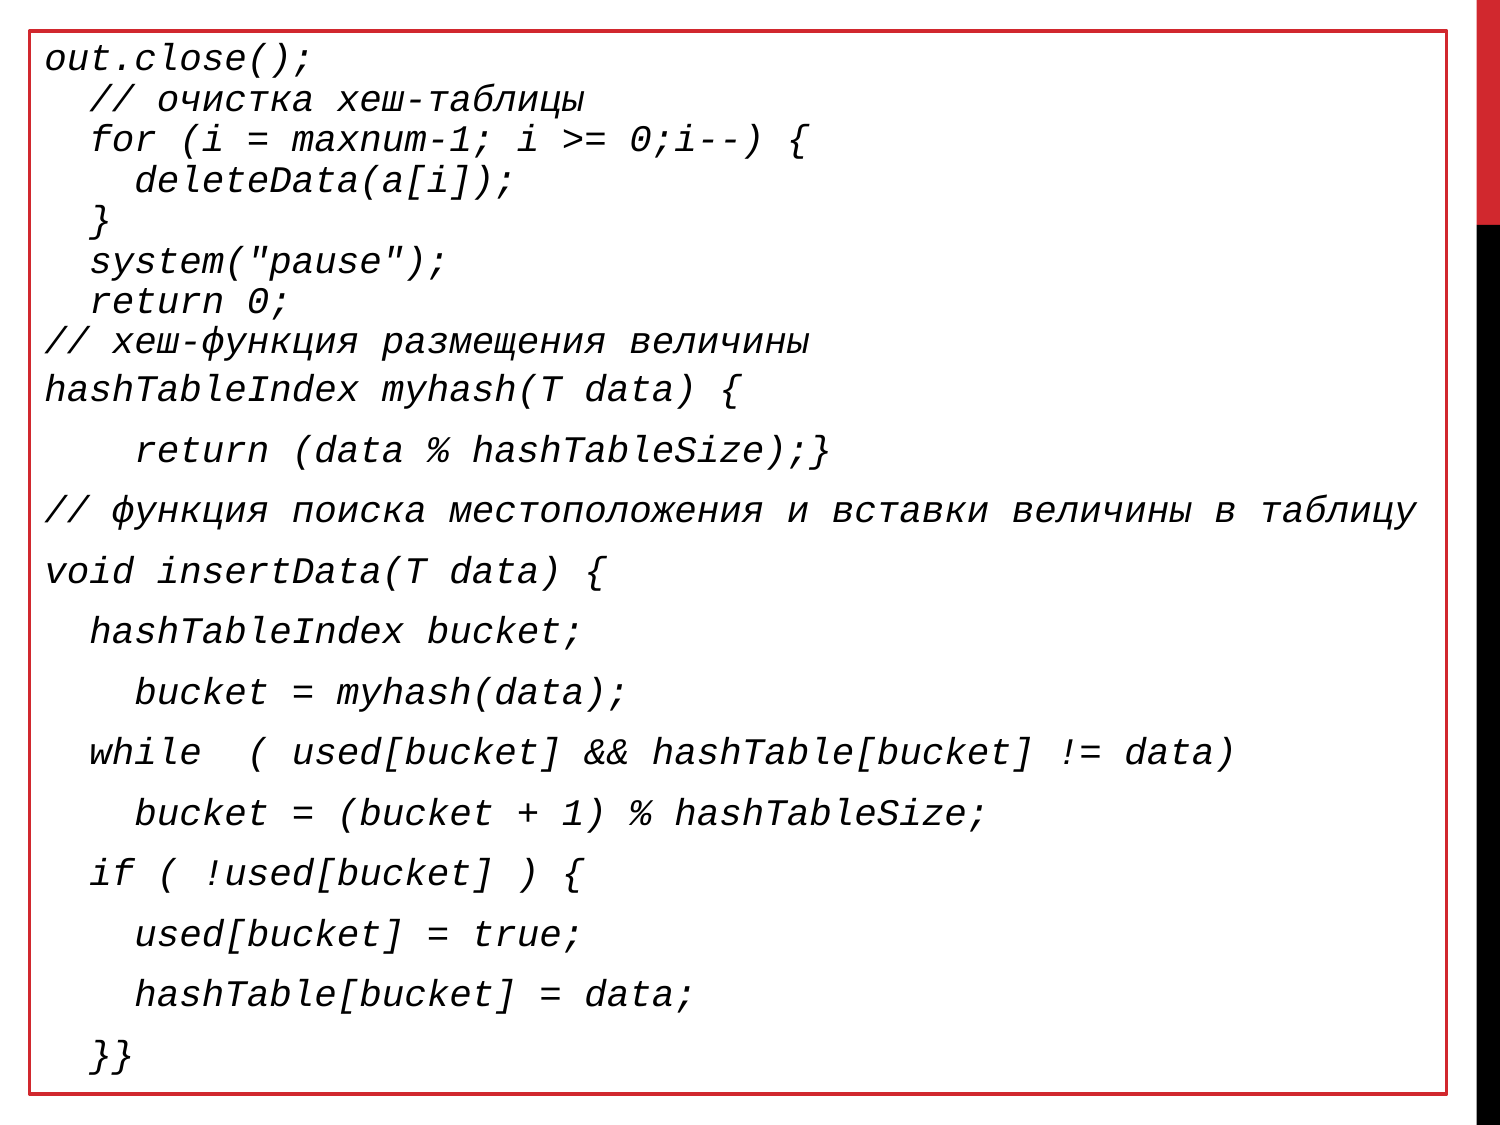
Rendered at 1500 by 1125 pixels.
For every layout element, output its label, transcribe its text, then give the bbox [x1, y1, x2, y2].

list out.close(); // очистка хеш-таблицы for (i = maxnum-1; i >= 0;i--) { deleteData(a[i]); } system("pause"); return 0; // хеш-функция размещения величины hashTableIndex myhash(T data) { return (data % hashTableSize);} // функция поиска местоположения и вставки величины в таблицу void insertData(T data) { hashTableIndex bucket; bucket = myhash(data); while ( used[bucket] && hashTable[bucket] != data) bucket = (bucket + 1) % hashTableSize; if ( !used[bucket] ) { used[bucket] = true; hashTable[bucket] = data; }} [29, 30, 1447, 1094]
